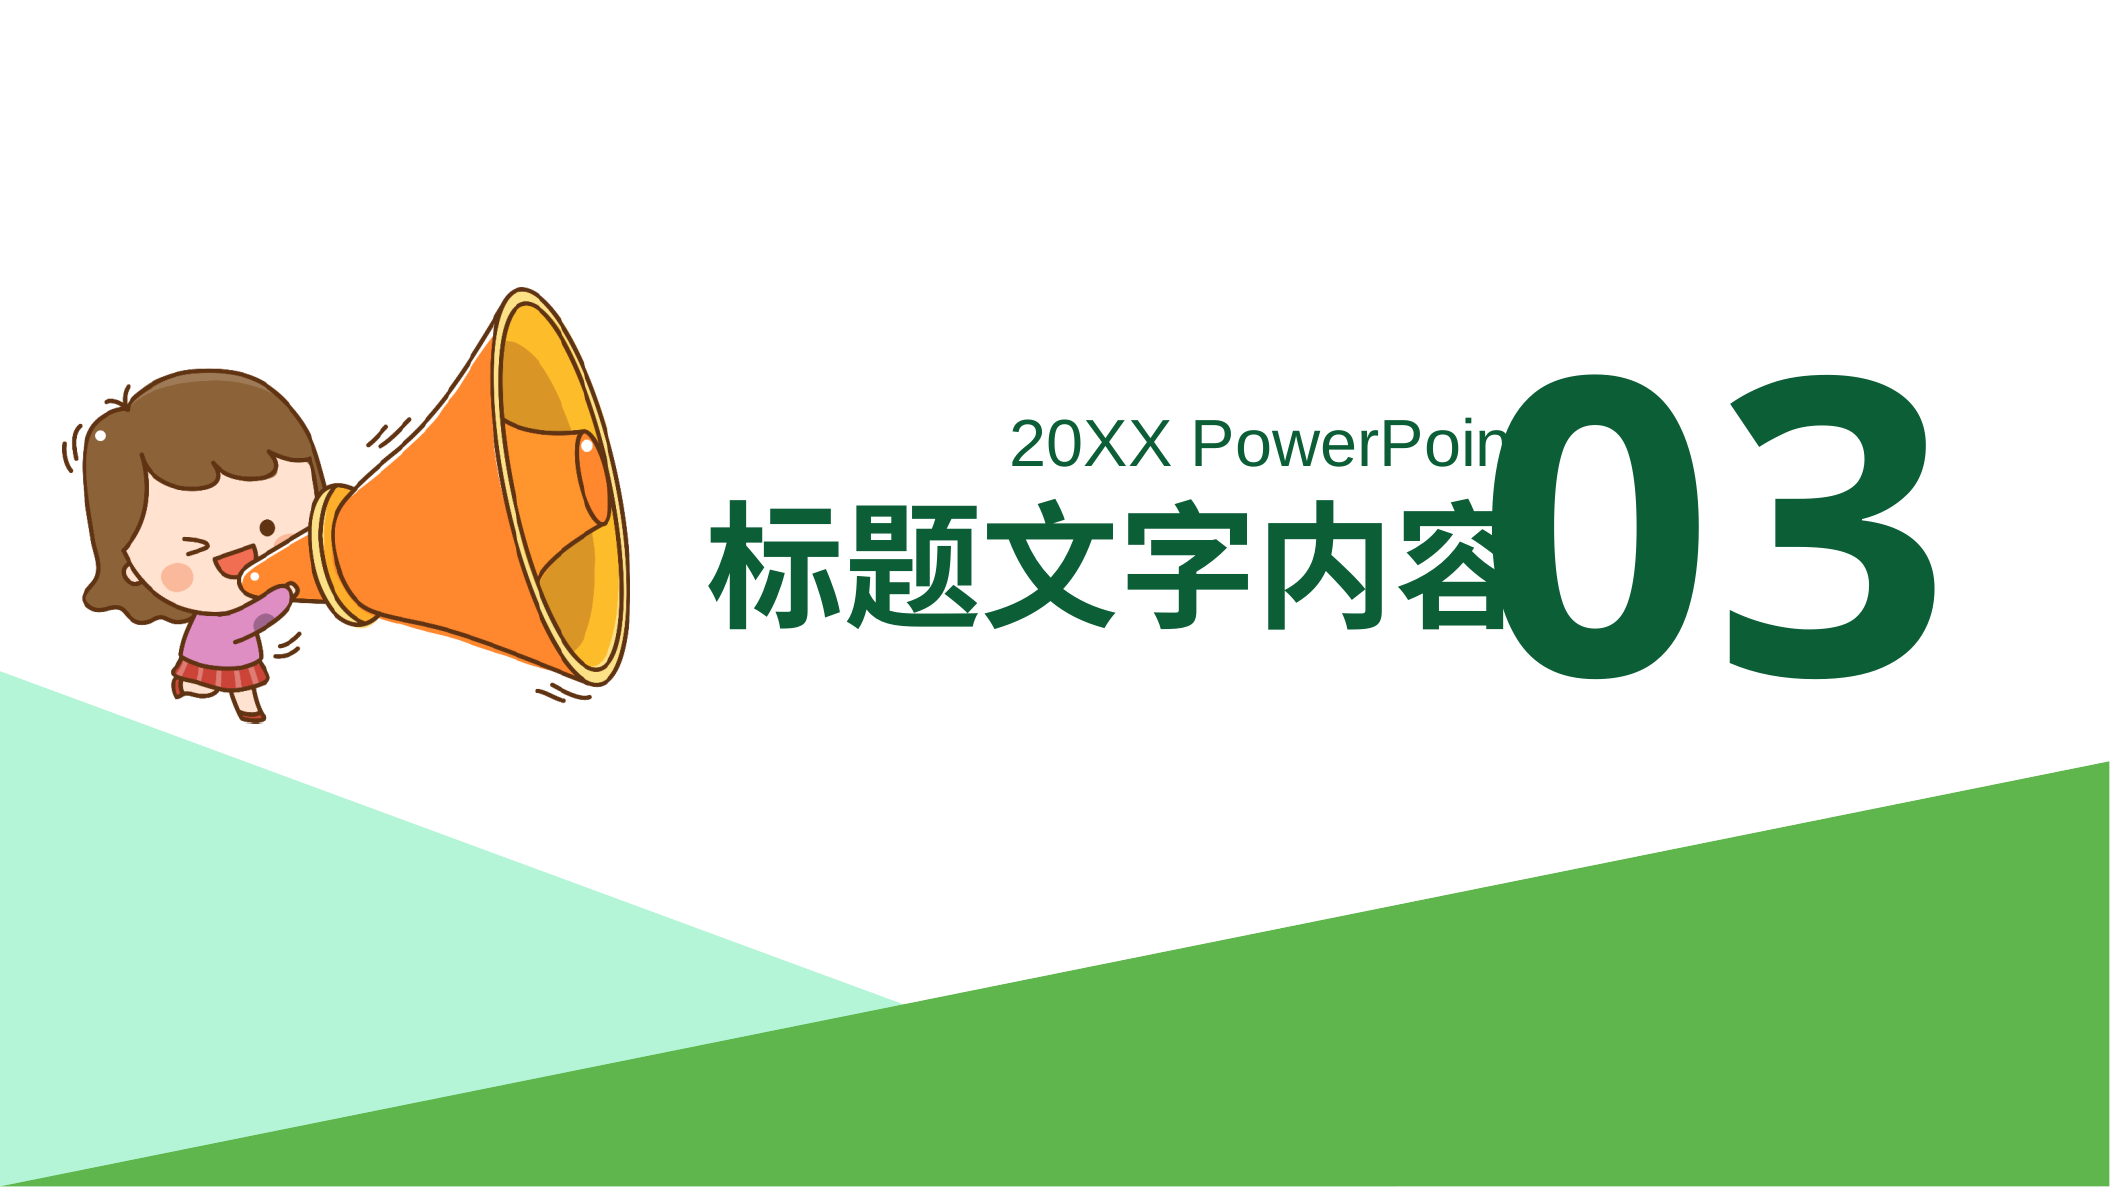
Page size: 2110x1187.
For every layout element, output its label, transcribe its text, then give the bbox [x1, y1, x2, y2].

text_box 20XX PowerPoint 标题文字内容 [691, 392, 1462, 652]
text_box [0, 671, 903, 1186]
picture [62, 287, 630, 724]
text_box [0, 761, 2110, 1187]
text_box 03 [1462, 253, 1967, 766]
